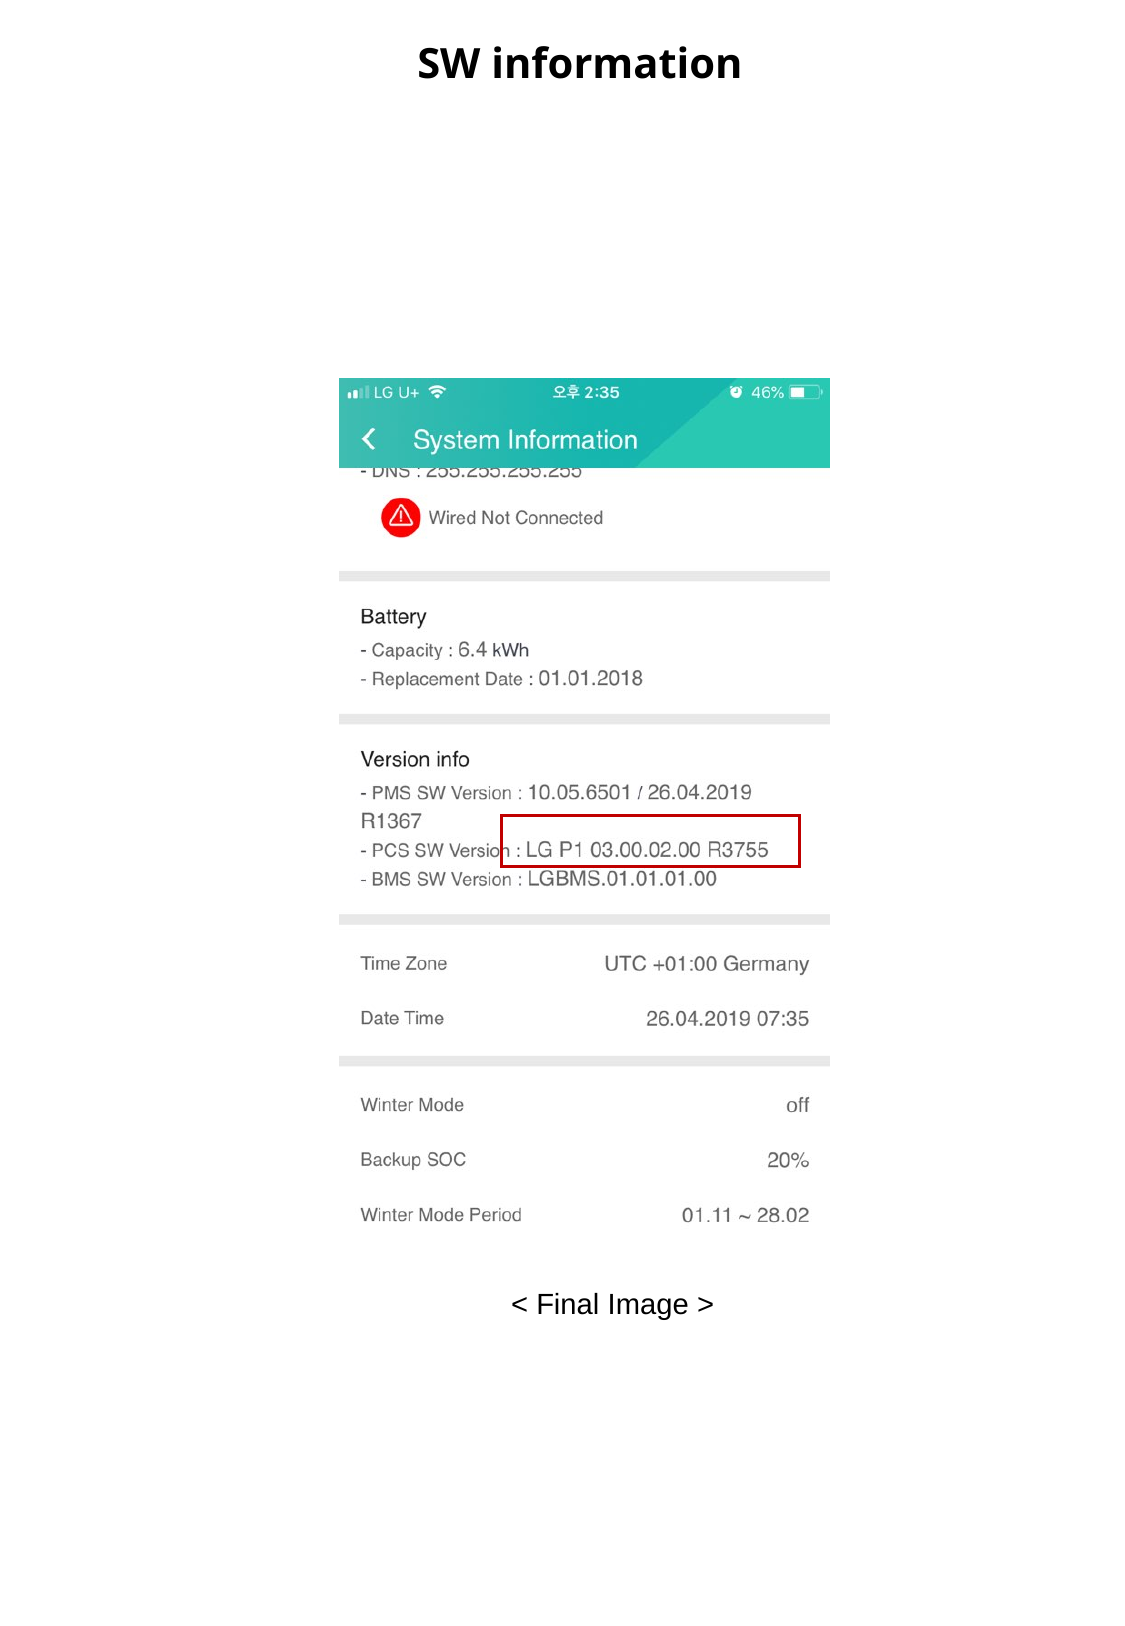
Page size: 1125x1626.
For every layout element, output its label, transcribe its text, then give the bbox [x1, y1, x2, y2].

text_box SW information [119, 29, 1041, 95]
text_box < Final Image > [358, 1278, 867, 1328]
picture [339, 378, 830, 1253]
